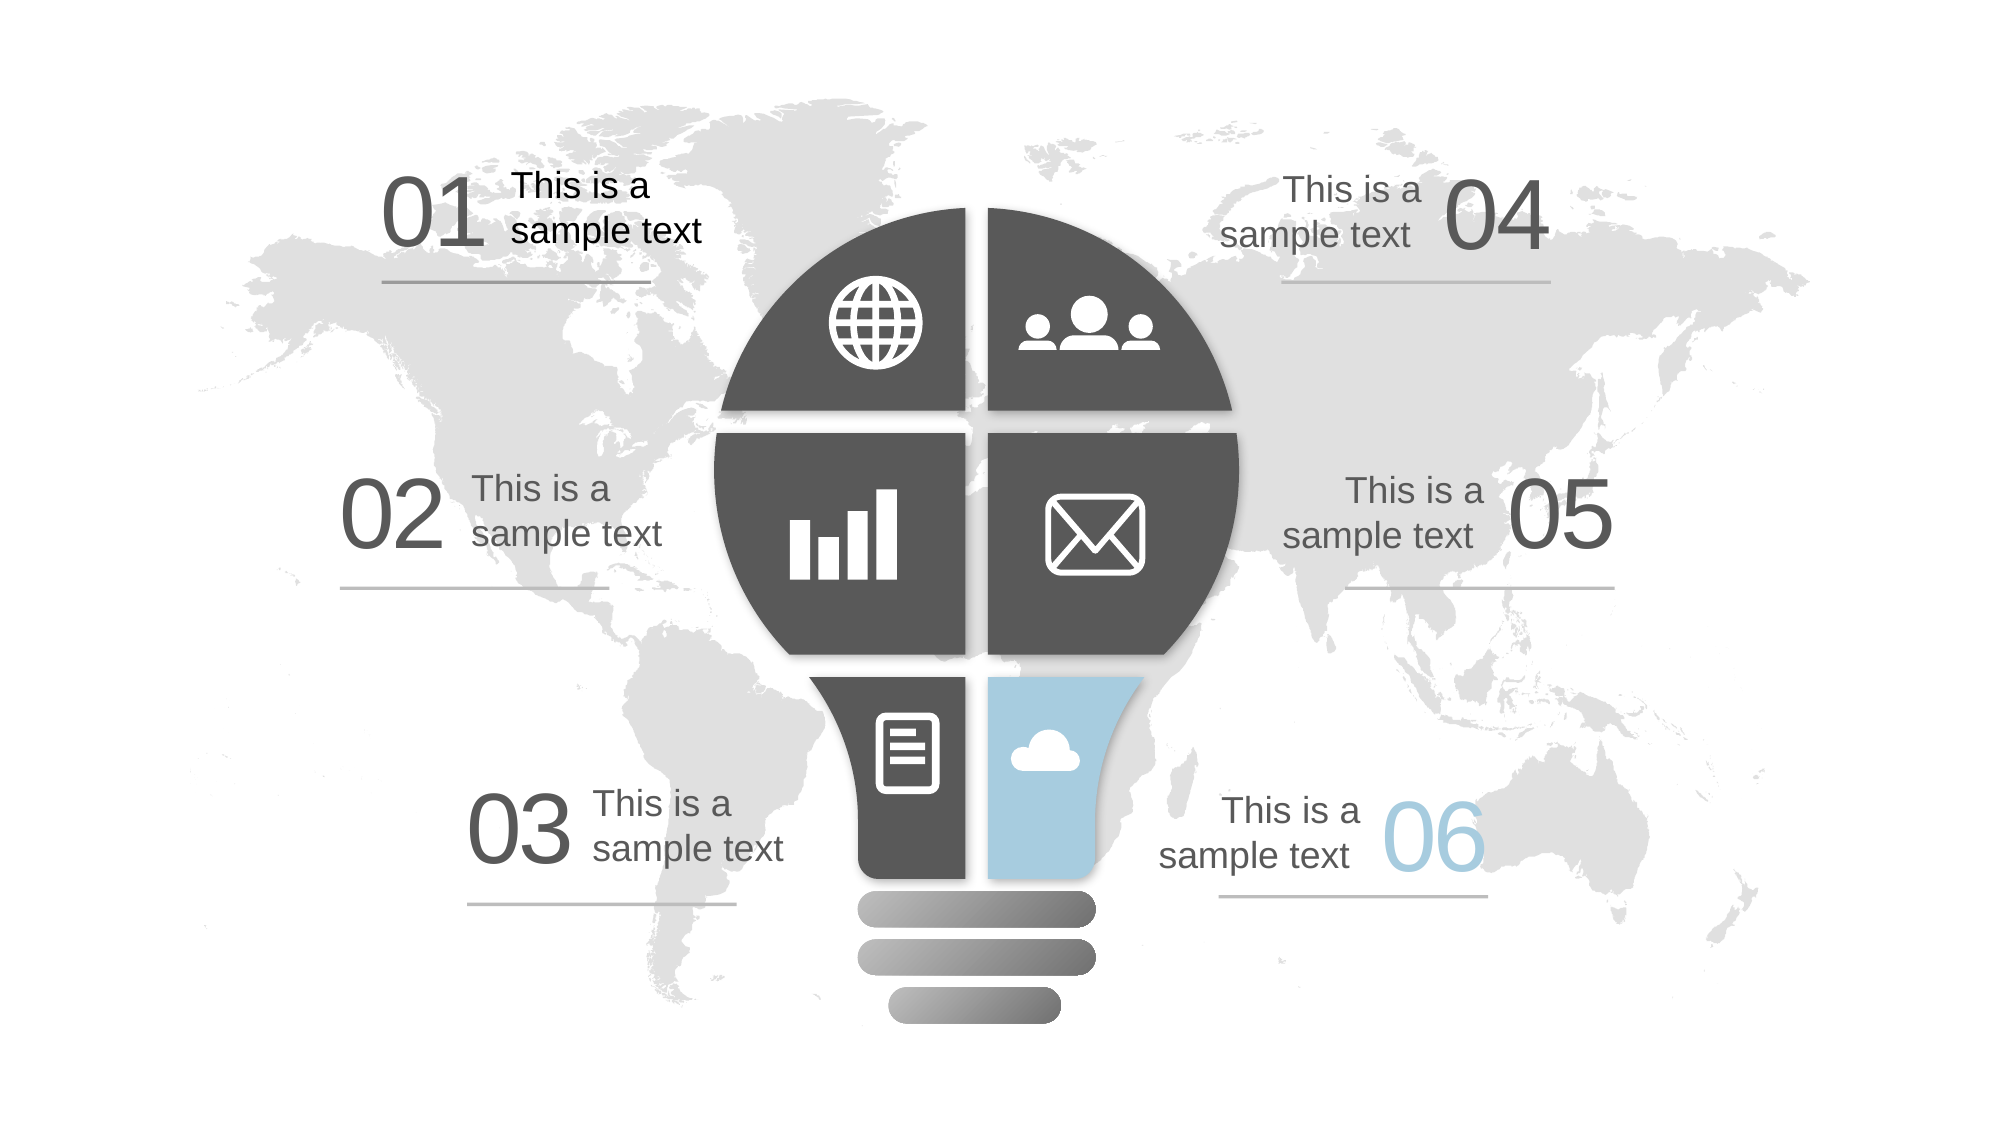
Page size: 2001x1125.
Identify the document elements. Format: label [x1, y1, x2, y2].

text_box [714, 433, 966, 655]
text_box [1389, 590, 1535, 741]
text_box [467, 763, 815, 885]
text_box [847, 511, 868, 580]
text_box [226, 301, 240, 308]
text_box [888, 987, 1061, 1024]
text_box [890, 756, 926, 765]
text_box [1262, 448, 1615, 571]
text_box [974, 487, 984, 658]
text_box [809, 677, 966, 879]
text_box [1121, 340, 1161, 350]
text_box [1281, 571, 1294, 576]
text_box [634, 588, 645, 592]
text_box [237, 373, 255, 384]
text_box [987, 433, 1240, 655]
text_box [1616, 192, 1638, 201]
text_box [987, 677, 1145, 879]
text_box [628, 571, 654, 581]
text_box [857, 891, 1096, 928]
text_box [890, 728, 916, 737]
text_box [1019, 626, 1203, 856]
text_box [811, 993, 821, 1000]
text_box [553, 126, 597, 146]
text_box [242, 233, 728, 448]
text_box [1128, 314, 1153, 339]
text_box [646, 907, 706, 1005]
text_box [339, 586, 610, 590]
text_box [295, 578, 301, 586]
text_box [1059, 335, 1119, 350]
text_box [710, 974, 725, 982]
text_box [1222, 560, 1240, 591]
text_box [1576, 185, 1614, 202]
text_box [890, 742, 926, 751]
text_box [1070, 295, 1108, 333]
text_box [1138, 771, 1489, 893]
text_box [1278, 956, 1286, 964]
text_box [1379, 571, 1467, 586]
text_box [875, 712, 940, 795]
text_box [1653, 709, 1660, 722]
text_box [1705, 868, 1759, 948]
text_box [1535, 698, 1550, 705]
text_box [1173, 129, 1204, 143]
text_box [1610, 904, 1627, 925]
text_box [1206, 136, 1216, 142]
text_box [966, 219, 1810, 552]
text_box [828, 275, 923, 370]
text_box [1661, 718, 1671, 731]
text_box [527, 590, 826, 763]
text_box [652, 579, 679, 593]
text_box [1489, 739, 1650, 897]
text_box [1281, 280, 1551, 284]
text_box [987, 207, 1233, 411]
text_box [1345, 586, 1615, 590]
text_box [1752, 773, 1760, 780]
text_box [284, 570, 296, 577]
text_box [467, 902, 737, 907]
text_box [876, 489, 897, 580]
text_box [1045, 493, 1146, 576]
text_box [683, 98, 928, 316]
text_box [1295, 571, 1361, 654]
text_box [1010, 729, 1080, 771]
text_box [818, 537, 839, 580]
text_box [1199, 149, 1551, 271]
text_box [1375, 128, 1417, 149]
text_box [197, 388, 208, 392]
text_box [1218, 895, 1489, 899]
text_box [1218, 128, 1264, 143]
text_box [1695, 789, 1711, 804]
text_box [1547, 684, 1648, 740]
text_box [1018, 340, 1057, 350]
text_box [789, 520, 811, 580]
text_box [515, 571, 558, 586]
text_box [210, 386, 221, 390]
text_box [339, 448, 693, 571]
text_box [655, 885, 729, 902]
text_box [1533, 670, 1542, 689]
text_box [576, 104, 710, 146]
text_box [1705, 760, 1715, 772]
text_box [1588, 205, 1606, 217]
text_box [1024, 137, 1097, 182]
text_box [381, 146, 733, 268]
text_box [1025, 314, 1051, 339]
text_box [1213, 124, 1238, 136]
text_box [381, 280, 652, 284]
text_box [577, 571, 599, 586]
text_box [721, 207, 966, 411]
text_box [857, 939, 1096, 976]
